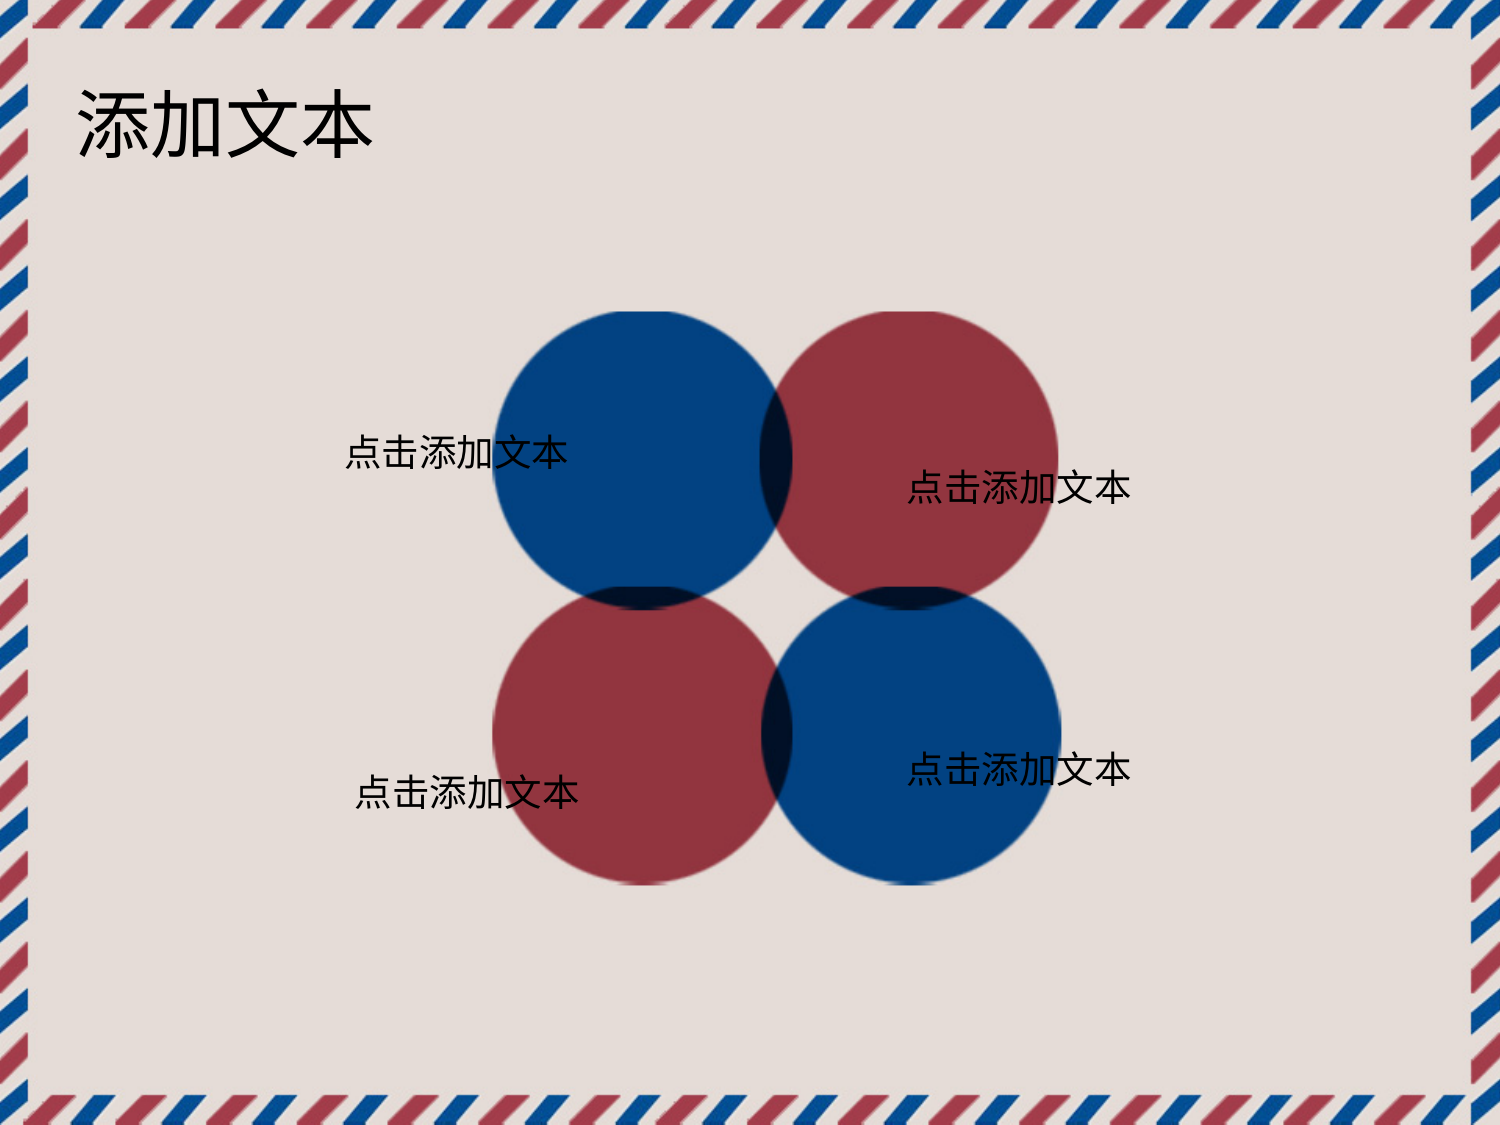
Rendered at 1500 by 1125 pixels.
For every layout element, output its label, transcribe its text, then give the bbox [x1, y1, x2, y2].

text_box 点击添加文本 [891, 738, 1147, 798]
picture [0, 0, 1500, 1125]
text_box 点击添加文本 [329, 421, 585, 482]
text_box 添加文本 [60, 70, 391, 175]
text_box 点击添加文本 [891, 456, 1147, 517]
text_box 点击添加文本 [339, 761, 633, 822]
